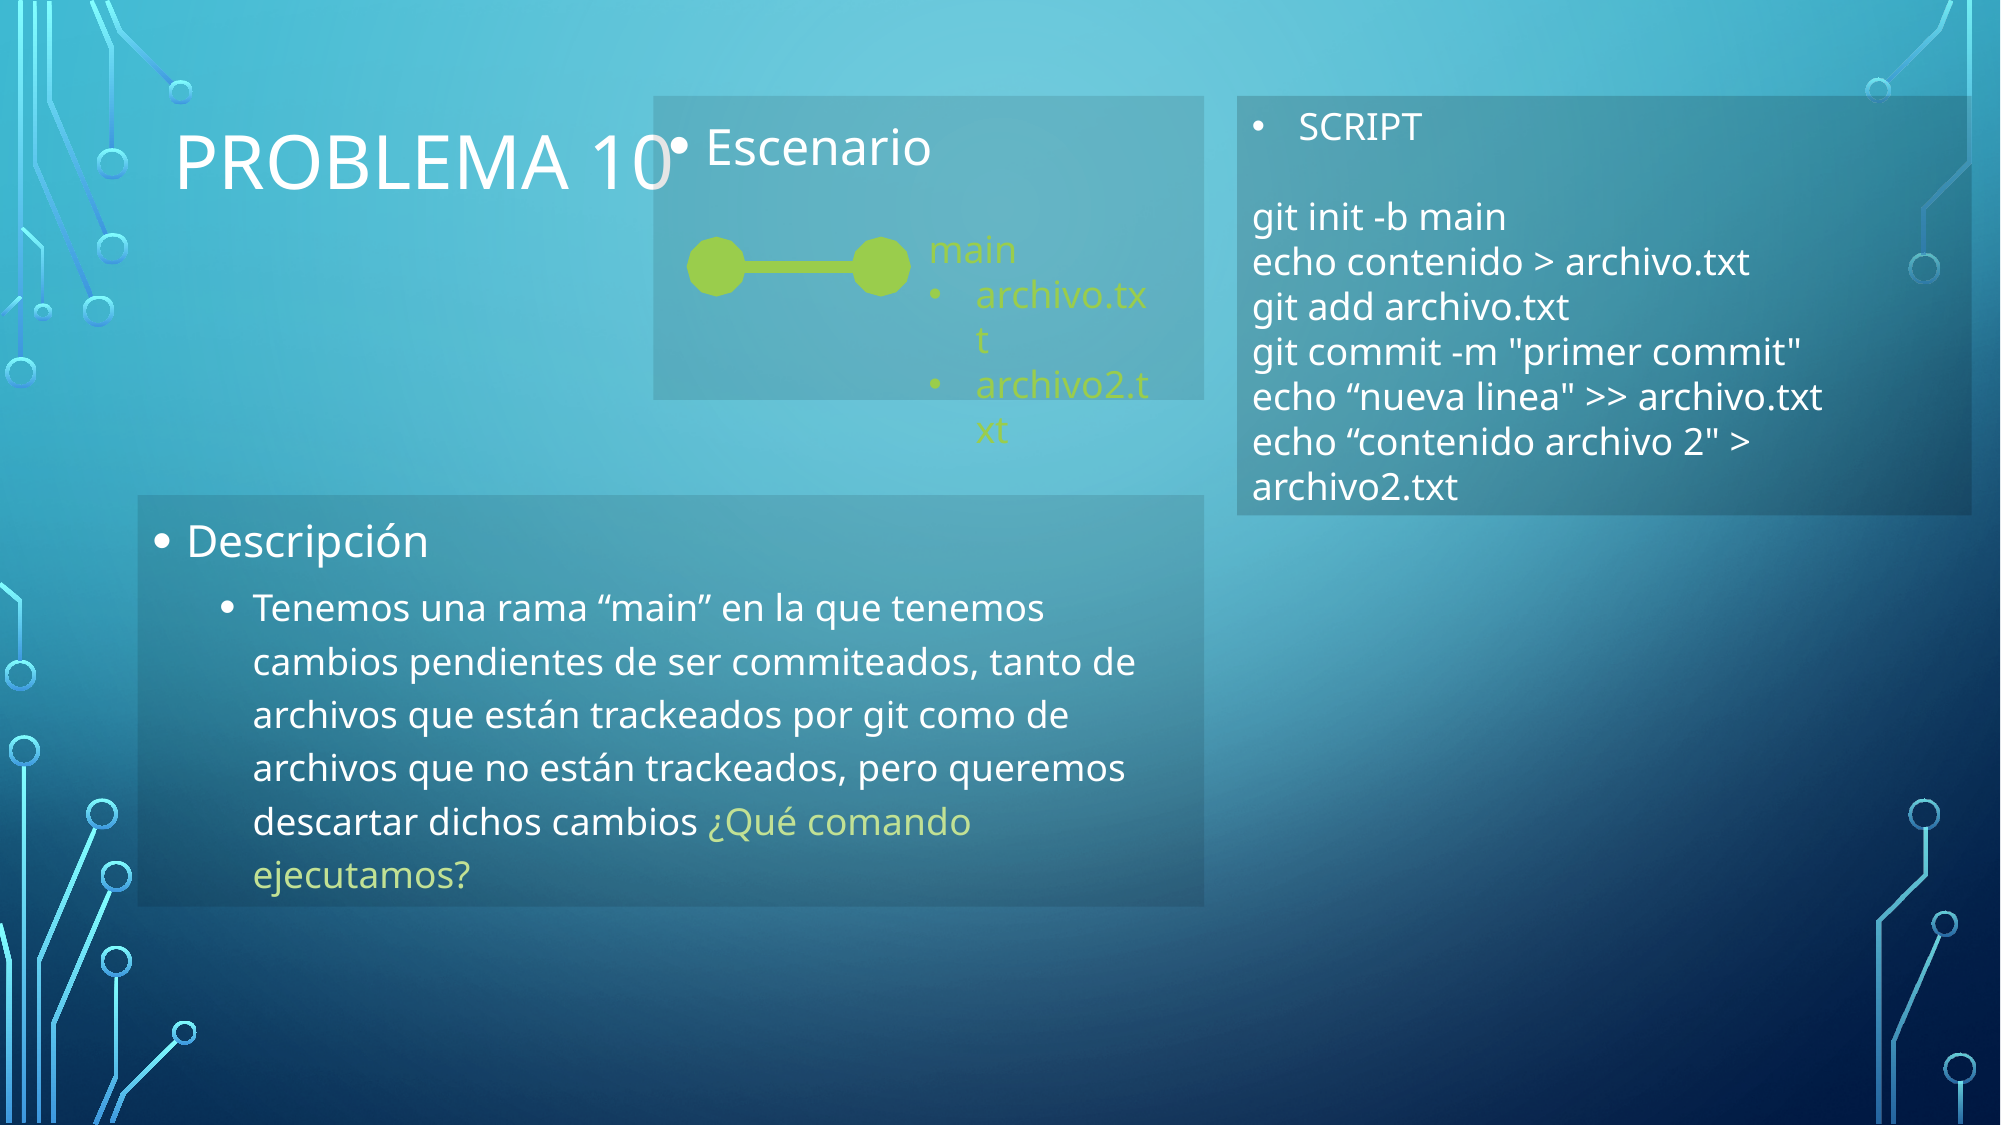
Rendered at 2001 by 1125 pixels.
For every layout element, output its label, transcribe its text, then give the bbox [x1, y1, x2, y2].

list Escenario [653, 95, 1205, 400]
title Problema 10 [158, 44, 1813, 287]
text_box Descripción Tenemos una rama “main” en la que tenemos cambios pendientes de ser commiteados, tanto de archivos que están trackeados por git como de archivos que no están trackeados, pero queremos descartar dichos cambios ¿Qué comando ejecutamos? [137, 495, 1205, 907]
text_box main archivo.txt archivo2.txt [913, 218, 1174, 458]
text_box SCRIPT git init -b main echo contenido > archivo.txt git add archivo.txt git commit -m "primer commit" echo “nueva linea" >> archivo.txt echo “contenido archivo 2" > archivo2.txt [1237, 95, 1972, 516]
